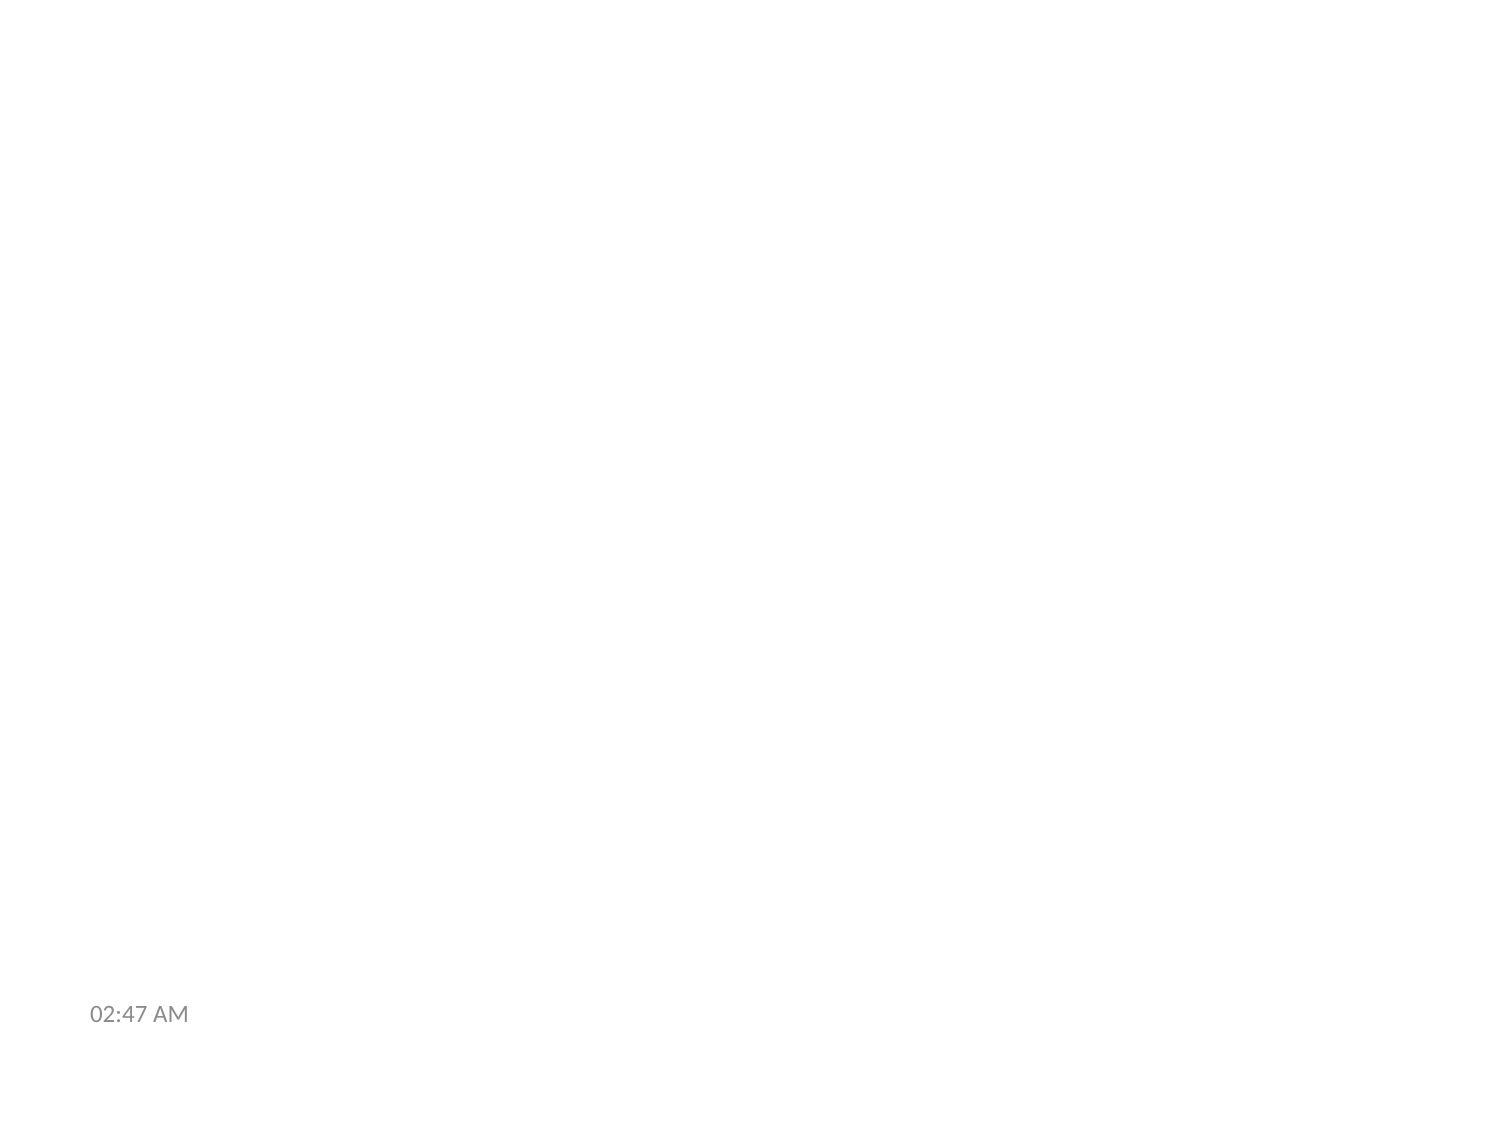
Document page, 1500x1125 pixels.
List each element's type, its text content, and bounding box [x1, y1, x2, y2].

text_box 3:35 PM [75, 982, 425, 1043]
